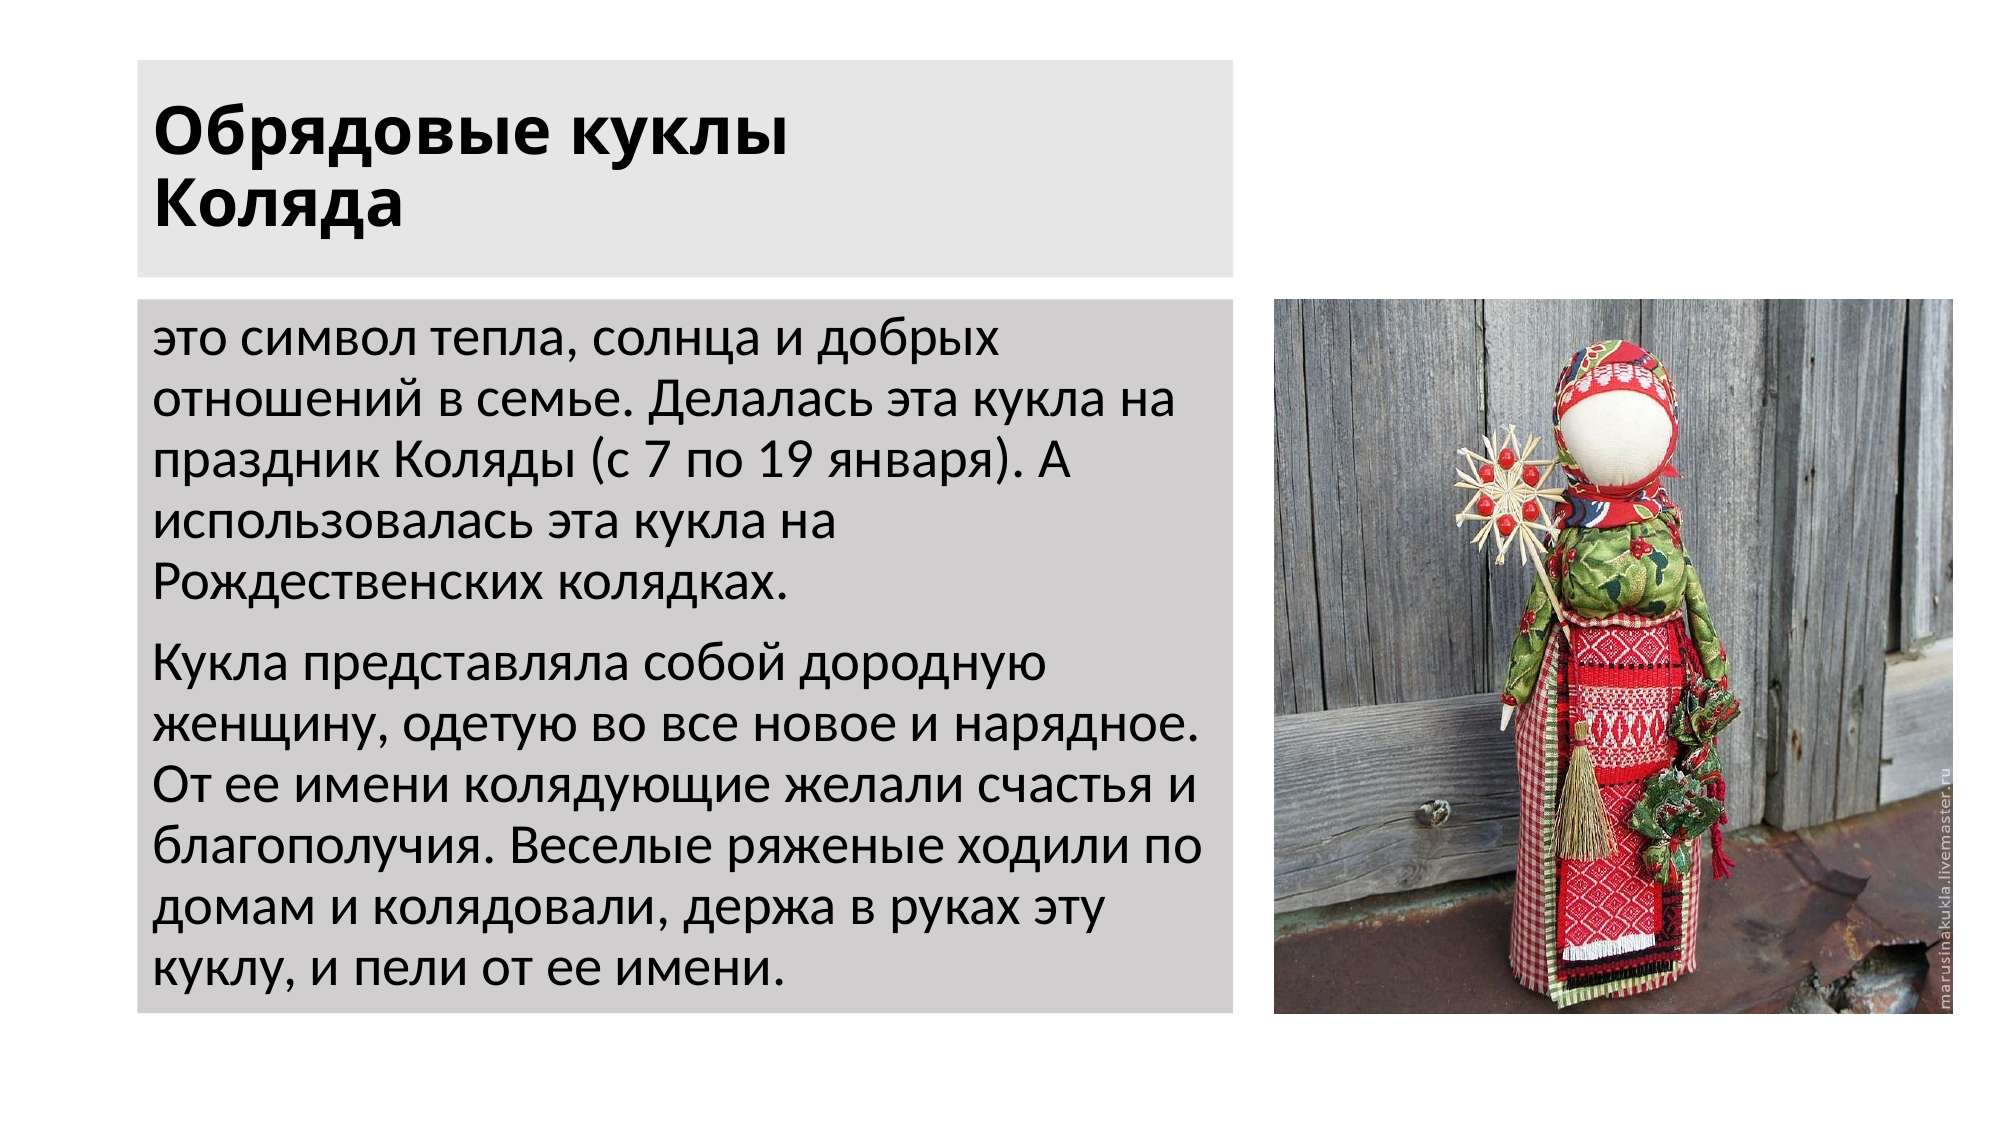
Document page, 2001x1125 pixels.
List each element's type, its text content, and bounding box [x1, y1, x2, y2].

list это символ тепла, солнца и добрых отношений в семье. Делалась эта кукла на праздник Коляды (с 7 по 19 января). А использовалась эта кукла на Рождественских колядках. Кукла представляла собой дородную женщину, одетую во все новое и нарядное. От ее имени колядующие желали счастья и благополучия. Веселые ряженые ходили по домам и колядовали, держа в руках эту куклу, и пели от ее имени. [137, 299, 1234, 1014]
title Обрядовые куклы Коляда [137, 59, 1234, 278]
picture [1274, 299, 1953, 1014]
